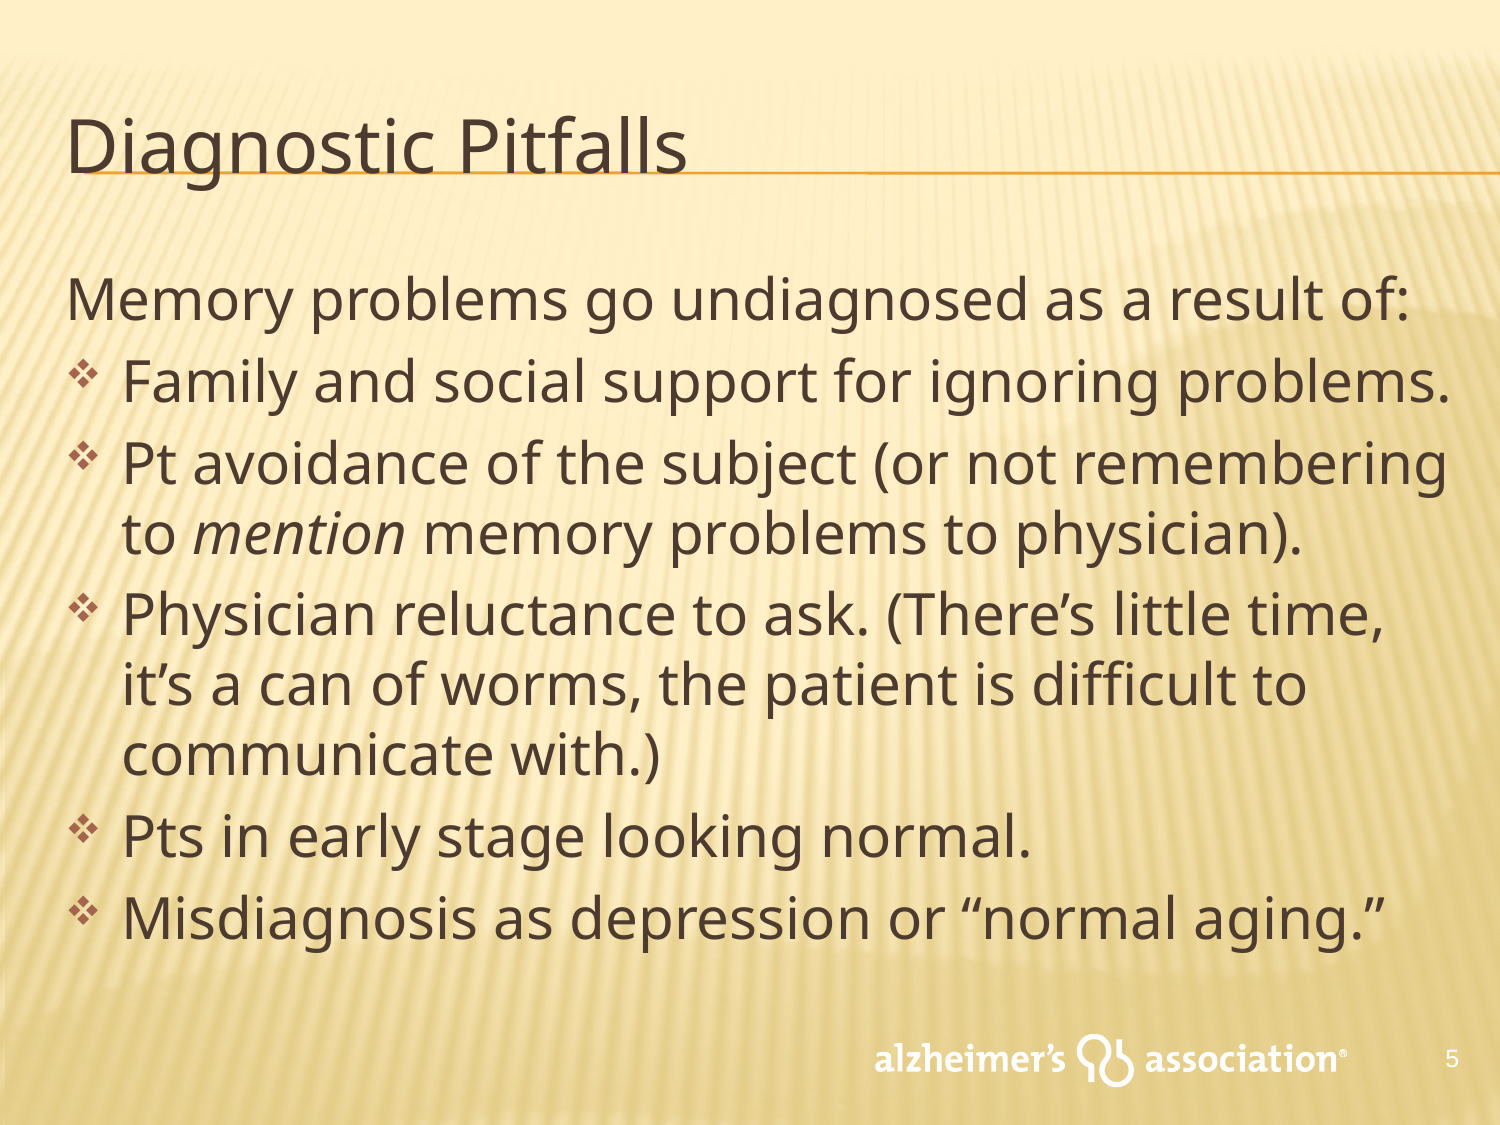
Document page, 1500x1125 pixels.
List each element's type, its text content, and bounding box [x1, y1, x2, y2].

list Memory problems go undiagnosed as a result of: Family and social support for ignoring problems. Pt avoidance of the subject (or not remembering to mention memory problems to physician). Physician reluctance to ask. (There’s little time, it’s a can of worms, the patient is difficult to communicate with.) Pts in early stage looking normal. Misdiagnosis as depression or “normal aging.” [49, 254, 1476, 998]
title Diagnostic Pitfalls [50, 75, 1475, 213]
slide_number 5 [1350, 1034, 1475, 1084]
